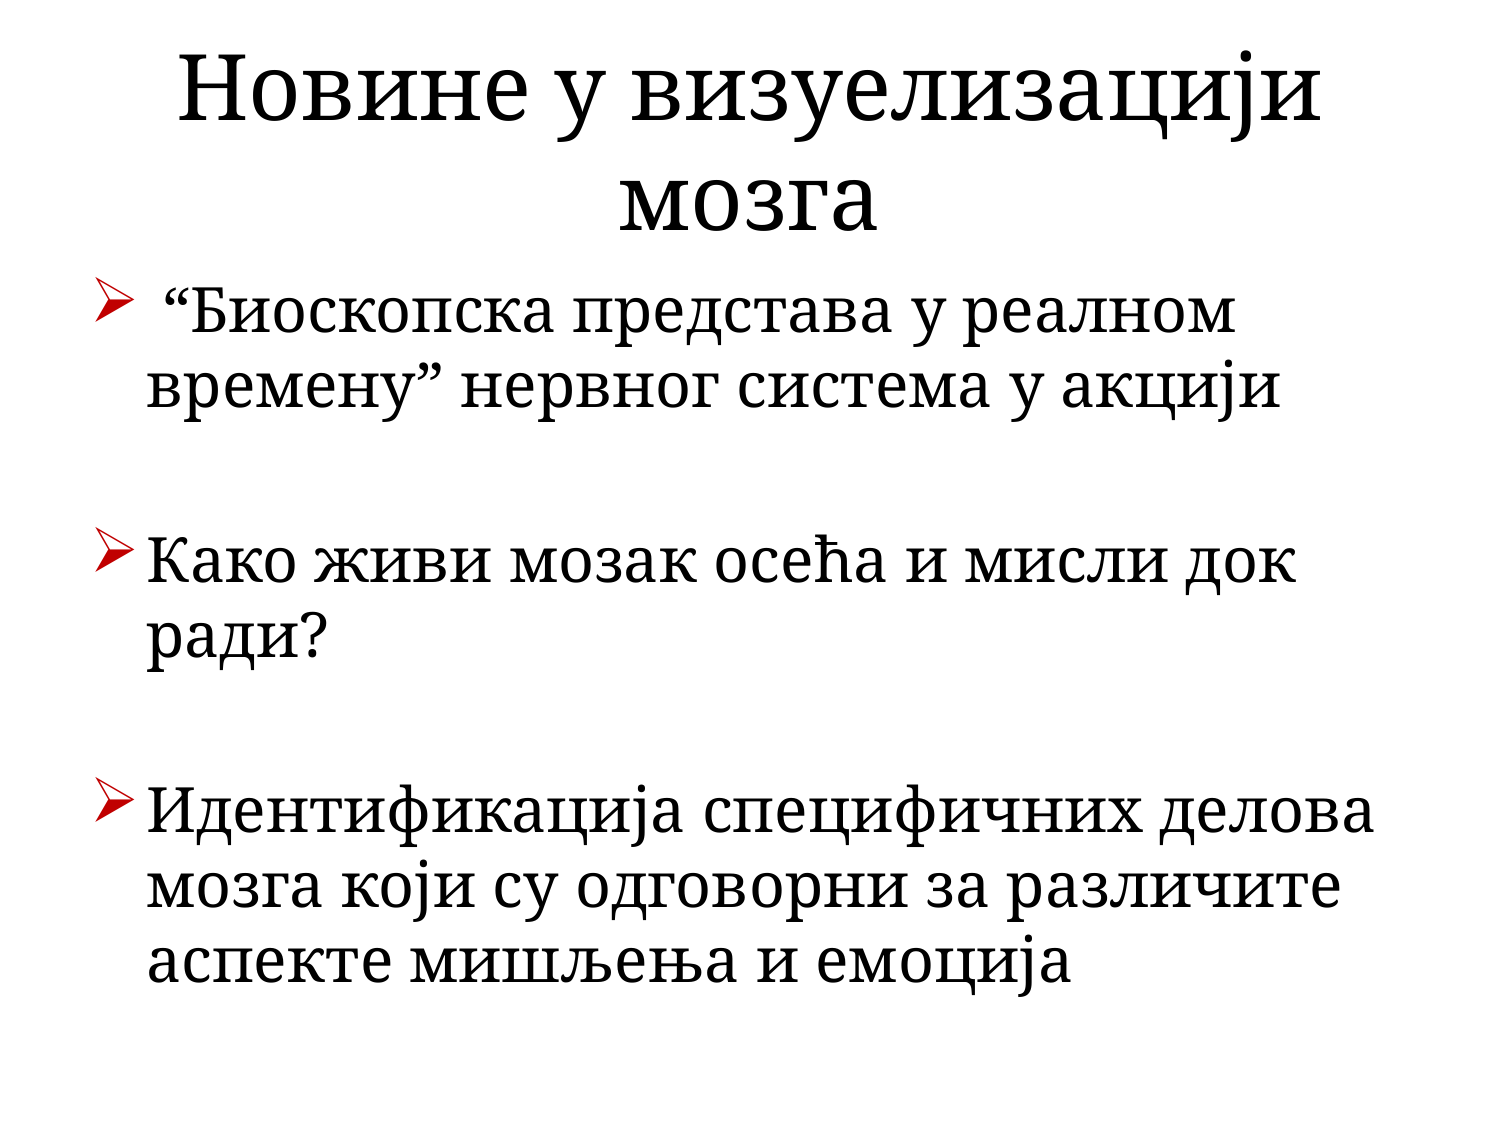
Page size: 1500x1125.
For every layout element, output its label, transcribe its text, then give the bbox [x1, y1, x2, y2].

title Новине у визуелизацији мозга [74, 44, 1426, 233]
list “Биоскопска представа у реалном времену” нервног система у акцији Како живи мозак осећа и мисли док ради? Идентификација специфичних делова мозга који су одговорни за различите аспекте мишљења и емоција [74, 262, 1426, 1006]
